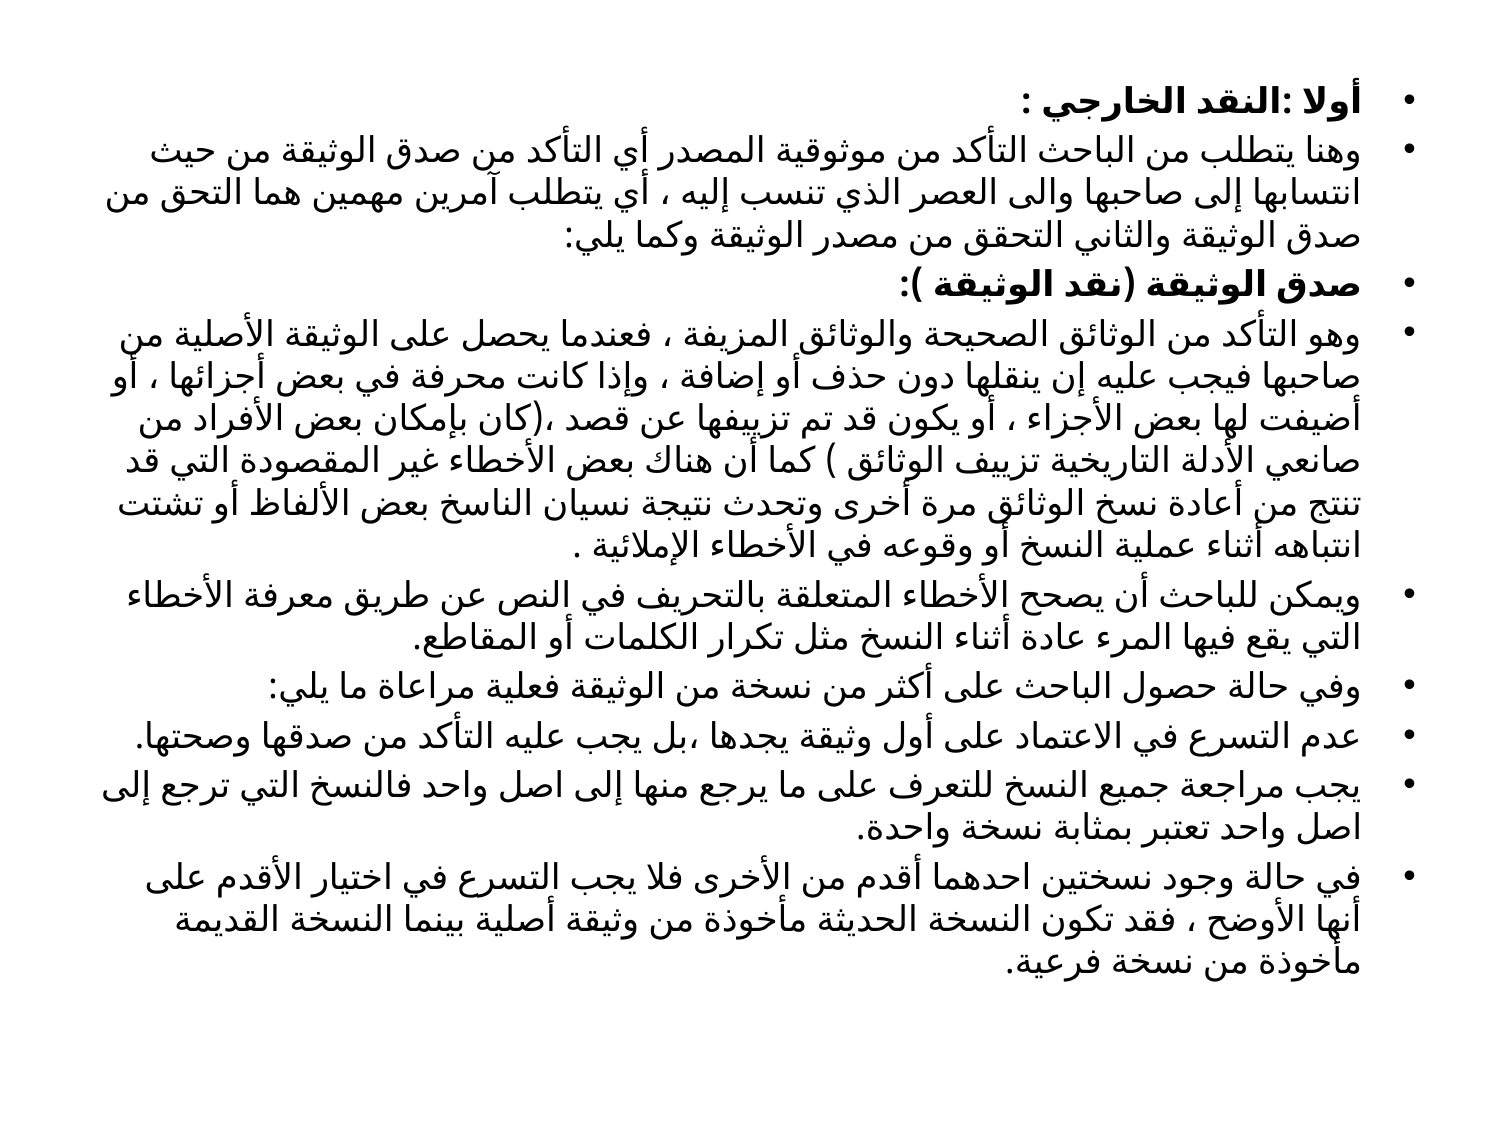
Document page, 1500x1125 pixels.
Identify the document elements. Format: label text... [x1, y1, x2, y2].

list أولا :النقد الخارجي : وهنا يتطلب من الباحث التأكد من موثوقية المصدر أي التأكد من صدق الوثيقة من حيث انتسابها إلى صاحبها والى العصر الذي تنسب إليه ، أي يتطلب آمرين مهمين هما التحق من صدق الوثيقة والثاني التحقق من مصدر الوثيقة وكما يلي: صدق الوثيقة (نقد الوثيقة ): وهو التأكد من الوثائق الصحيحة والوثائق المزيفة ، فعندما يحصل على الوثيقة الأصلية من صاحبها فيجب عليه إن ينقلها دون حذف أو إضافة ، وإذا كانت محرفة في بعض أجزائها ، أو أضيفت لها بعض الأجزاء ، أو يكون قد تم تزييفها عن قصد ،(كان بإمكان بعض الأفراد من صانعي الأدلة التاريخية تزييف الوثائق ) كما أن هناك بعض الأخطاء غير المقصودة التي قد تنتج من أعادة نسخ الوثائق مرة أخرى وتحدث نتيجة نسيان الناسخ بعض الألفاظ أو تشتت انتباهه أثناء عملية النسخ أو وقوعه في الأخطاء الإملائية . ويمكن للباحث أن يصحح الأخطاء المتعلقة بالتحريف في النص عن طريق معرفة الأخطاء التي يقع فيها المرء عادة أثناء النسخ مثل تكرار الكلمات أو المقاطع. وفي حالة حصول الباحث على أكثر من نسخة من الوثيقة فعلية مراعاة ما يلي: عدم التسرع في الاعتماد على أول وثيقة يجدها ،بل يجب عليه التأكد من صدقها وصحتها. يجب مراجعة جميع النسخ للتعرف على ما يرجع منها إلى اصل واحد فالنسخ التي ترجع إلى اصل واحد تعتبر بمثابة نسخة واحدة. في حالة وجود نسختين احدهما أقدم من الأخرى فلا يجب التسرع في اختيار الأقدم على أنها الأوضح ، فقد تكون النسخة الحديثة مأخوذة من وثيقة أصلية بينما النسخة القديمة مأخوذة من نسخة فرعية. [75, 70, 1425, 1005]
